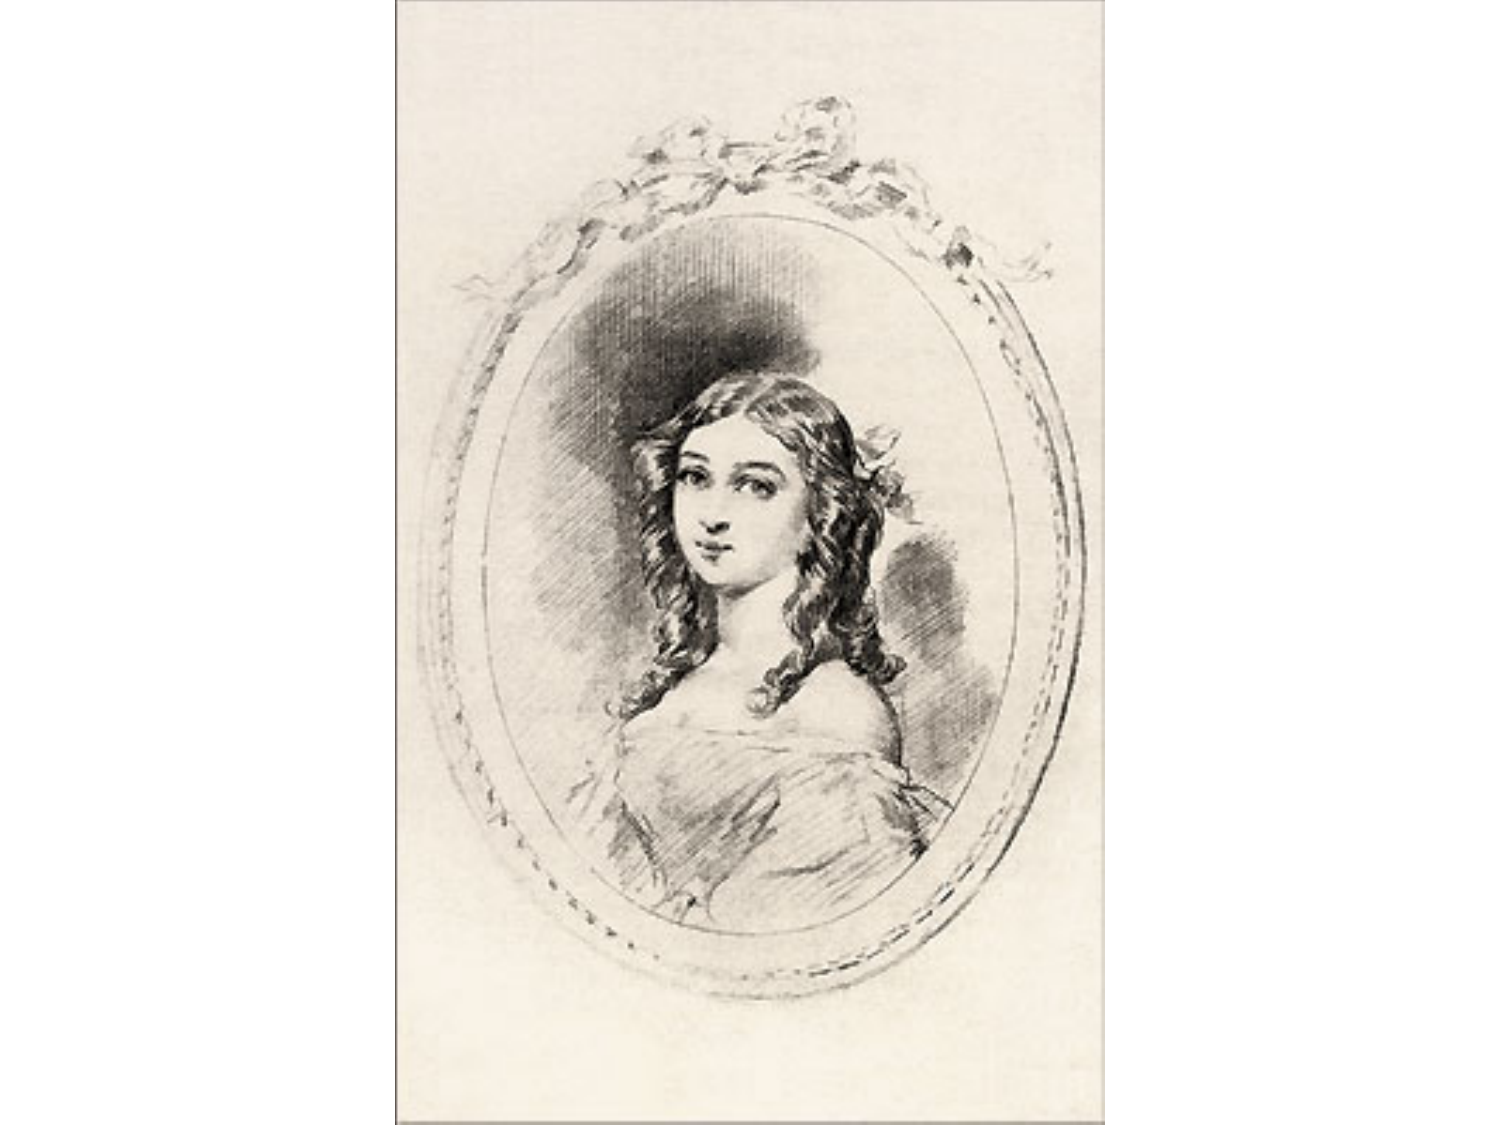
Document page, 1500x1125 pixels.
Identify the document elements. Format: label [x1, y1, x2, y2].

picture [395, 0, 1105, 1125]
